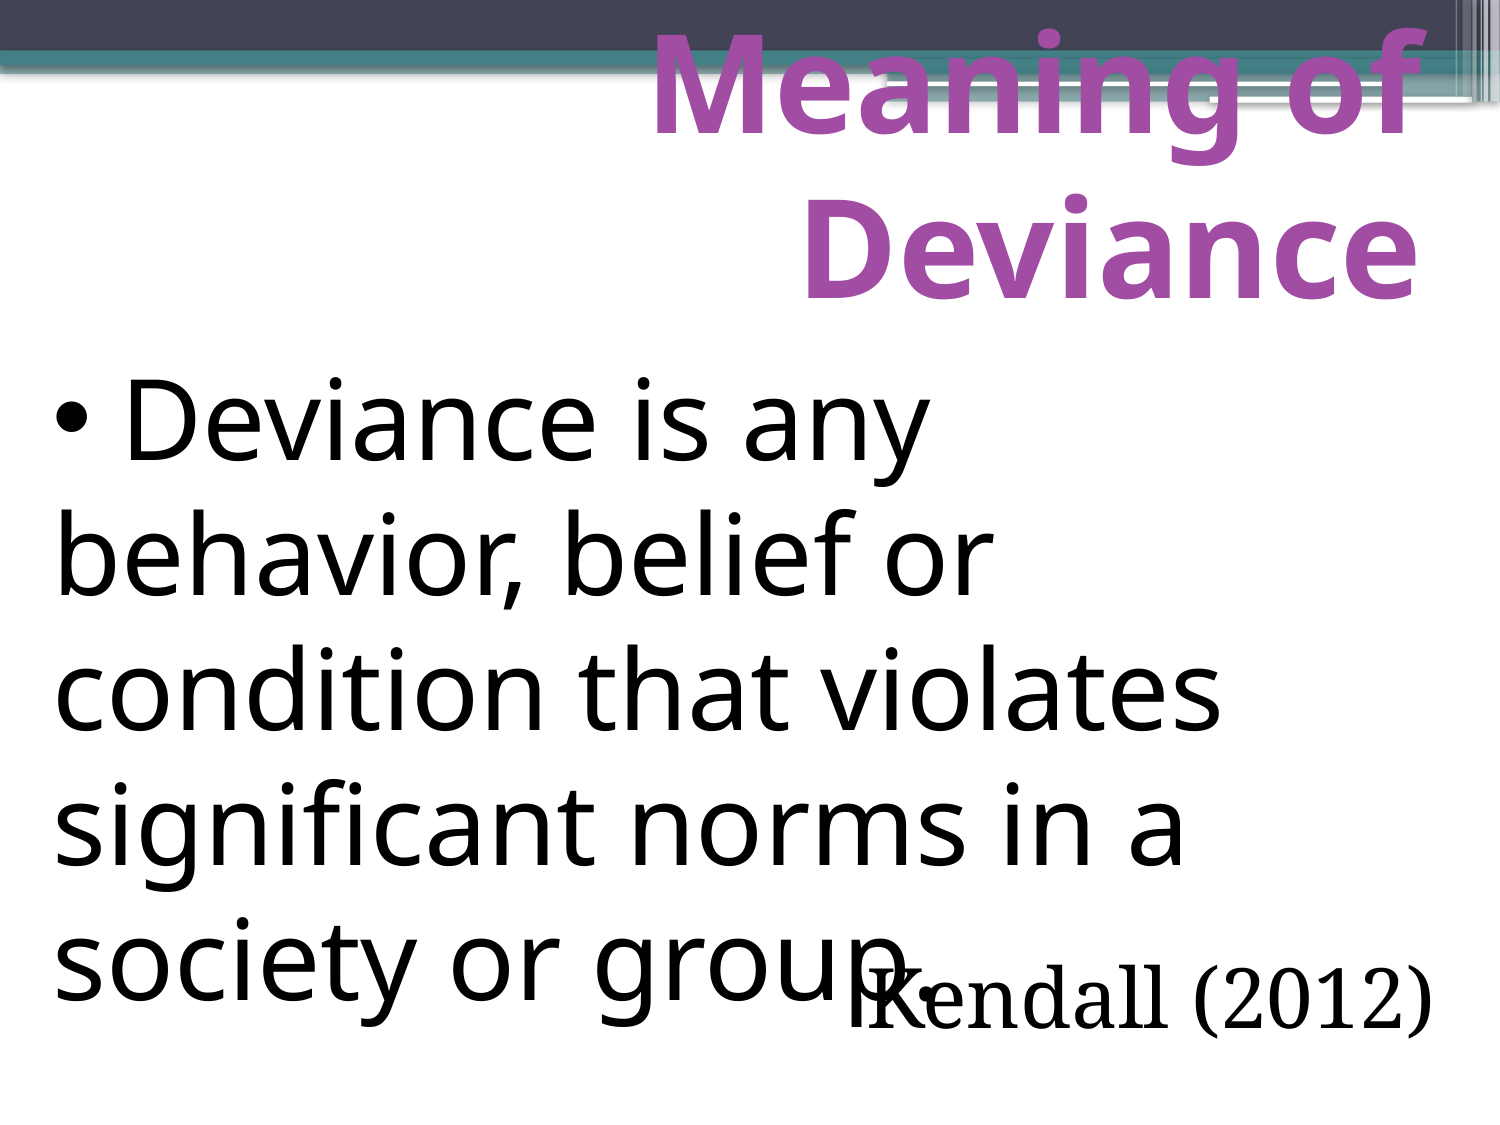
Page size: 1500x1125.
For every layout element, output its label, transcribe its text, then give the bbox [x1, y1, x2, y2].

text_box Meaning of Deviance [281, 0, 1438, 334]
text_box Deviance is any behavior, belief or condition that violates significant norms in a society or group. [37, 340, 1388, 1031]
text_box Kendall (2012) [737, 937, 1450, 1053]
